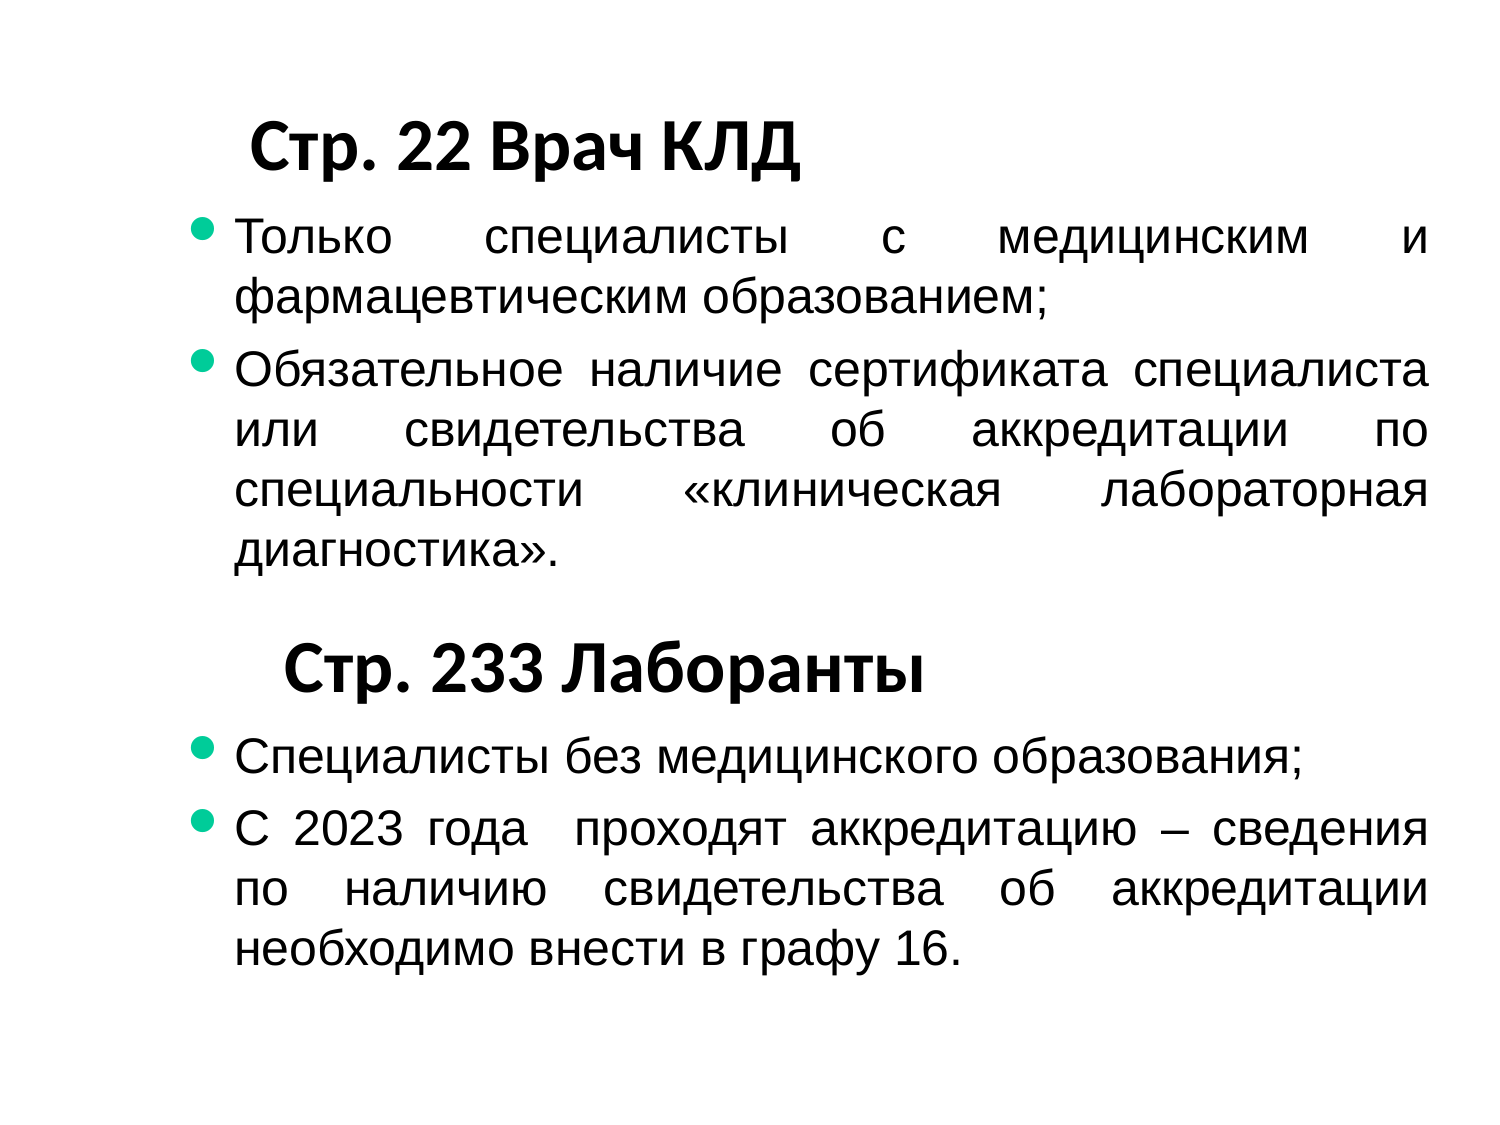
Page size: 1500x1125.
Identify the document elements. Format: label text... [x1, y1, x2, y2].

title Стр. 22 Врач КЛД [235, 7, 1466, 195]
text_box Только специалисты с медицинским и фармацевтическим образованием; Обязательное наличие сертификата специалиста или свидетельства об аккредитации по специальности «клиническая лабораторная диагностика». [159, 196, 1445, 457]
text_box Специалисты без медицинского образования; С 2023 года проходят аккредитацию – сведения по наличию свидетельства об аккредитации необходимо внести в графу 16. [159, 715, 1445, 905]
text_box Стр. 233 Лаборанты [269, 562, 1500, 716]
